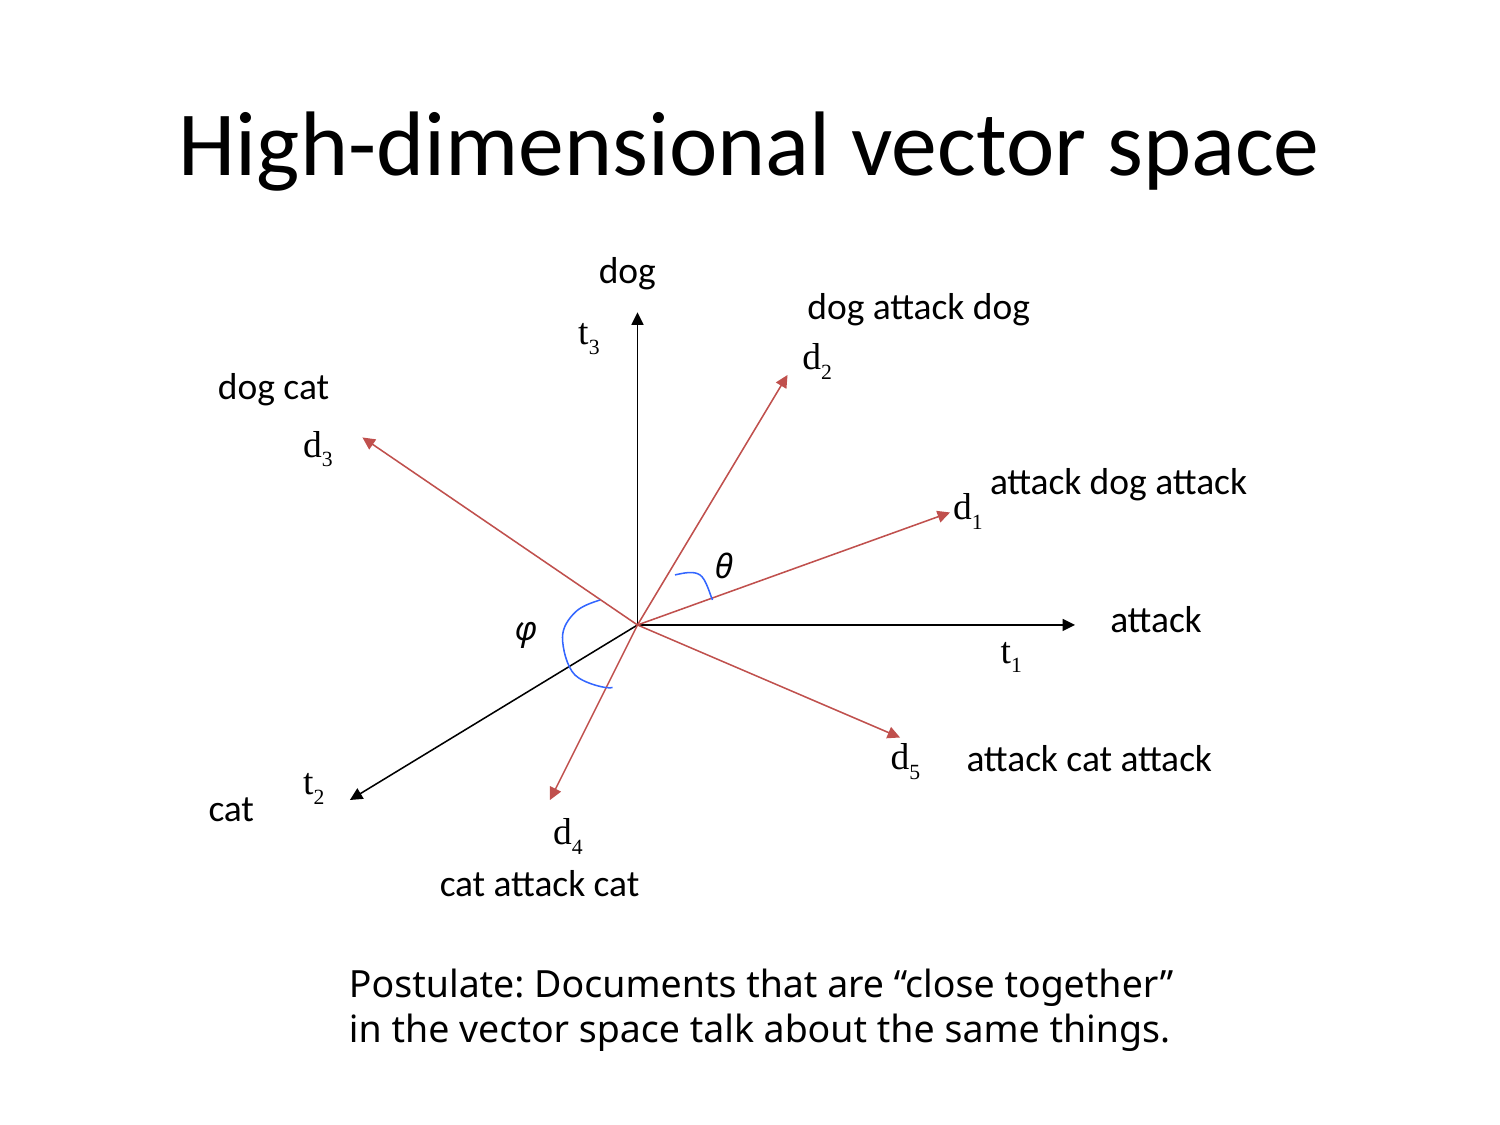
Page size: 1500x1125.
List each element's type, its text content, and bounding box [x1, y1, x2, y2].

text_box d4 [538, 809, 598, 851]
text_box d1 [938, 474, 998, 541]
text_box attack cat attack [937, 726, 1250, 787]
text_box cat attack cat [387, 851, 700, 912]
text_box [791, 512, 951, 626]
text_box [549, 633, 638, 801]
text_box dog [558, 238, 697, 299]
text_box attack [1087, 587, 1225, 648]
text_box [637, 374, 788, 626]
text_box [641, 624, 901, 738]
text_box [349, 624, 544, 801]
text_box t3 [563, 299, 615, 366]
title High-dimensional vector space [75, 45, 1425, 233]
text_box attack dog attack [962, 449, 1275, 510]
text_box dog attack dog [762, 274, 1075, 335]
text_box t1 [985, 618, 1038, 624]
text_box t2 [288, 749, 340, 816]
text_box d3 [288, 415, 348, 479]
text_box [362, 437, 638, 626]
text_box t1 [985, 634, 1038, 685]
text_box d5 [875, 724, 936, 791]
text_box Postulate: Documents that are “close together” in the vector space talk about the same things. [334, 952, 1199, 1058]
text_box cat [162, 776, 300, 837]
text_box dog cat [184, 355, 363, 415]
text_box d2 [787, 335, 865, 391]
